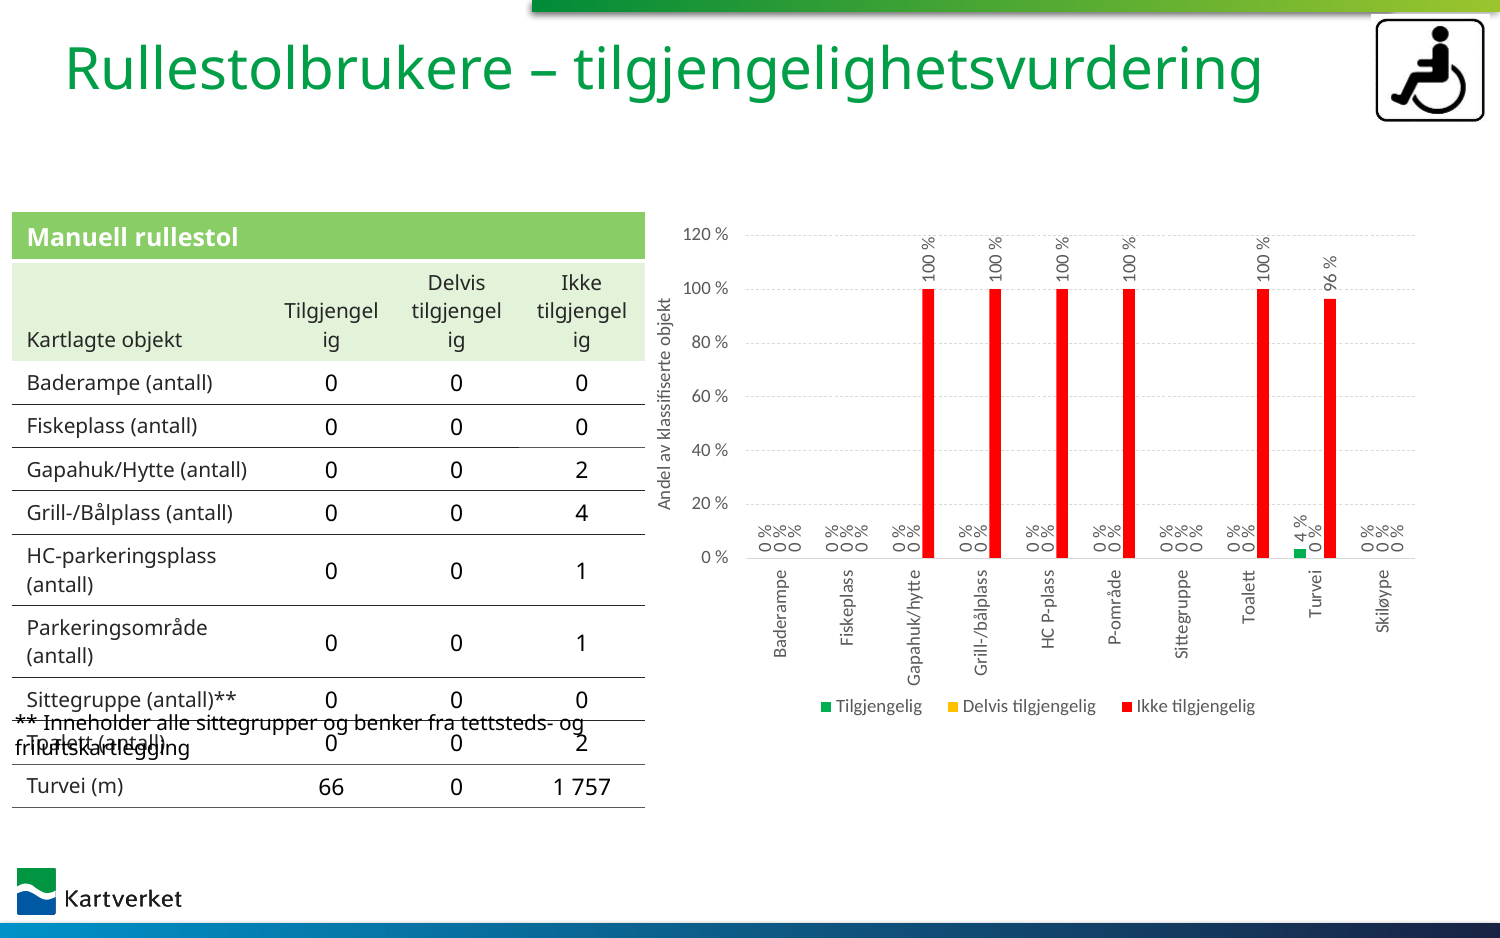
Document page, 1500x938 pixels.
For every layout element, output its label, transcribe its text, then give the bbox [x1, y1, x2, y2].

table_cell 0 [269, 405, 394, 447]
table_cell Kartlagte objekt [12, 263, 269, 361]
table_cell 0 [269, 448, 394, 490]
table_cell 0 [269, 491, 394, 534]
table_cell Turvei (m) [12, 768, 269, 807]
table_cell 0 [519, 678, 638, 702]
table_cell 0 [519, 361, 638, 404]
table_cell Gapahuk/Hytte (antall) [12, 448, 269, 490]
table_cell 1 [519, 535, 638, 605]
text_box ** Inneholder alle sittegrupper og benker fra tettsteds- og friluftskartlegging [0, 702, 745, 768]
table_cell Tilgjengelig [269, 263, 394, 361]
table_cell 0 [394, 768, 519, 807]
table_cell 0 [394, 448, 519, 490]
table_cell Baderampe (antall) [12, 361, 269, 404]
table_header Manuell rullestol [12, 212, 645, 259]
table_cell 0 [394, 535, 519, 605]
table_cell 0 [269, 535, 394, 605]
picture [1371, 13, 1491, 127]
table_cell 0 [269, 678, 394, 702]
table_cell Fiskeplass (antall) [12, 405, 269, 447]
table_cell 0 [269, 361, 394, 404]
table_cell 0 [394, 606, 519, 677]
table_cell 1 [519, 606, 638, 677]
table_cell 0 [394, 491, 519, 534]
table_cell 0 [519, 405, 638, 447]
table_cell 0 [394, 678, 519, 702]
table_cell Sittegruppe (antall)** [12, 678, 269, 702]
table_cell 2 [519, 448, 638, 490]
table_cell 1 757 [519, 768, 645, 807]
table_cell Ikke tilgjengelig [519, 263, 638, 361]
table_cell 4 [519, 491, 638, 534]
table_cell 0 [394, 405, 519, 447]
table_cell 0 [269, 606, 394, 677]
table_cell Parkeringsområde (antall) [12, 606, 269, 677]
table_cell Delvis tilgjengelig [394, 263, 519, 361]
table_cell Grill-/Bålplass (antall) [12, 491, 269, 534]
table_cell HC-parkeringsplass (antall) [12, 535, 269, 605]
table_cell 66 [269, 768, 394, 807]
picture [643, 218, 1427, 728]
text_box Rullestolbrukere – tilgjengelighetsvurdering [49, 12, 1372, 109]
table_cell 0 [394, 361, 519, 404]
